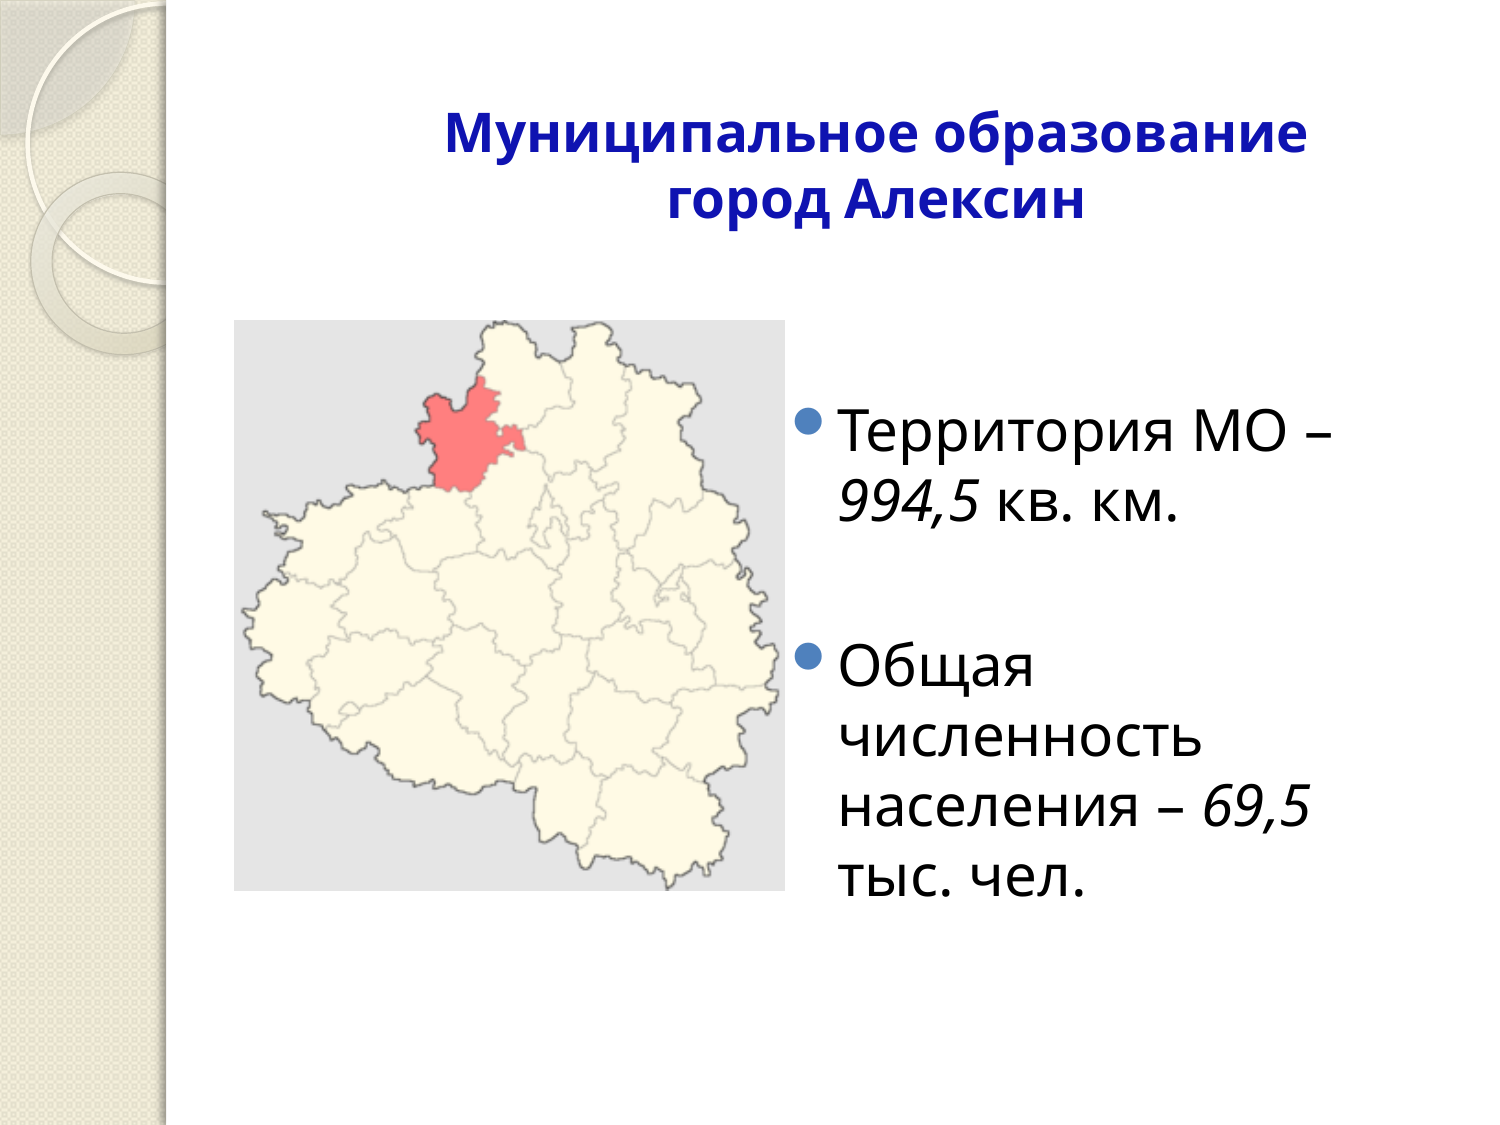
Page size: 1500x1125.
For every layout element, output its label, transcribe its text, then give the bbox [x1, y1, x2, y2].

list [234, 320, 785, 891]
title Муниципальное образование город Алексин [328, 90, 1425, 303]
list Территория МО – 994,5 кв. км. Общая численность населения – 69,5 тыс. чел. [762, 385, 1425, 1005]
